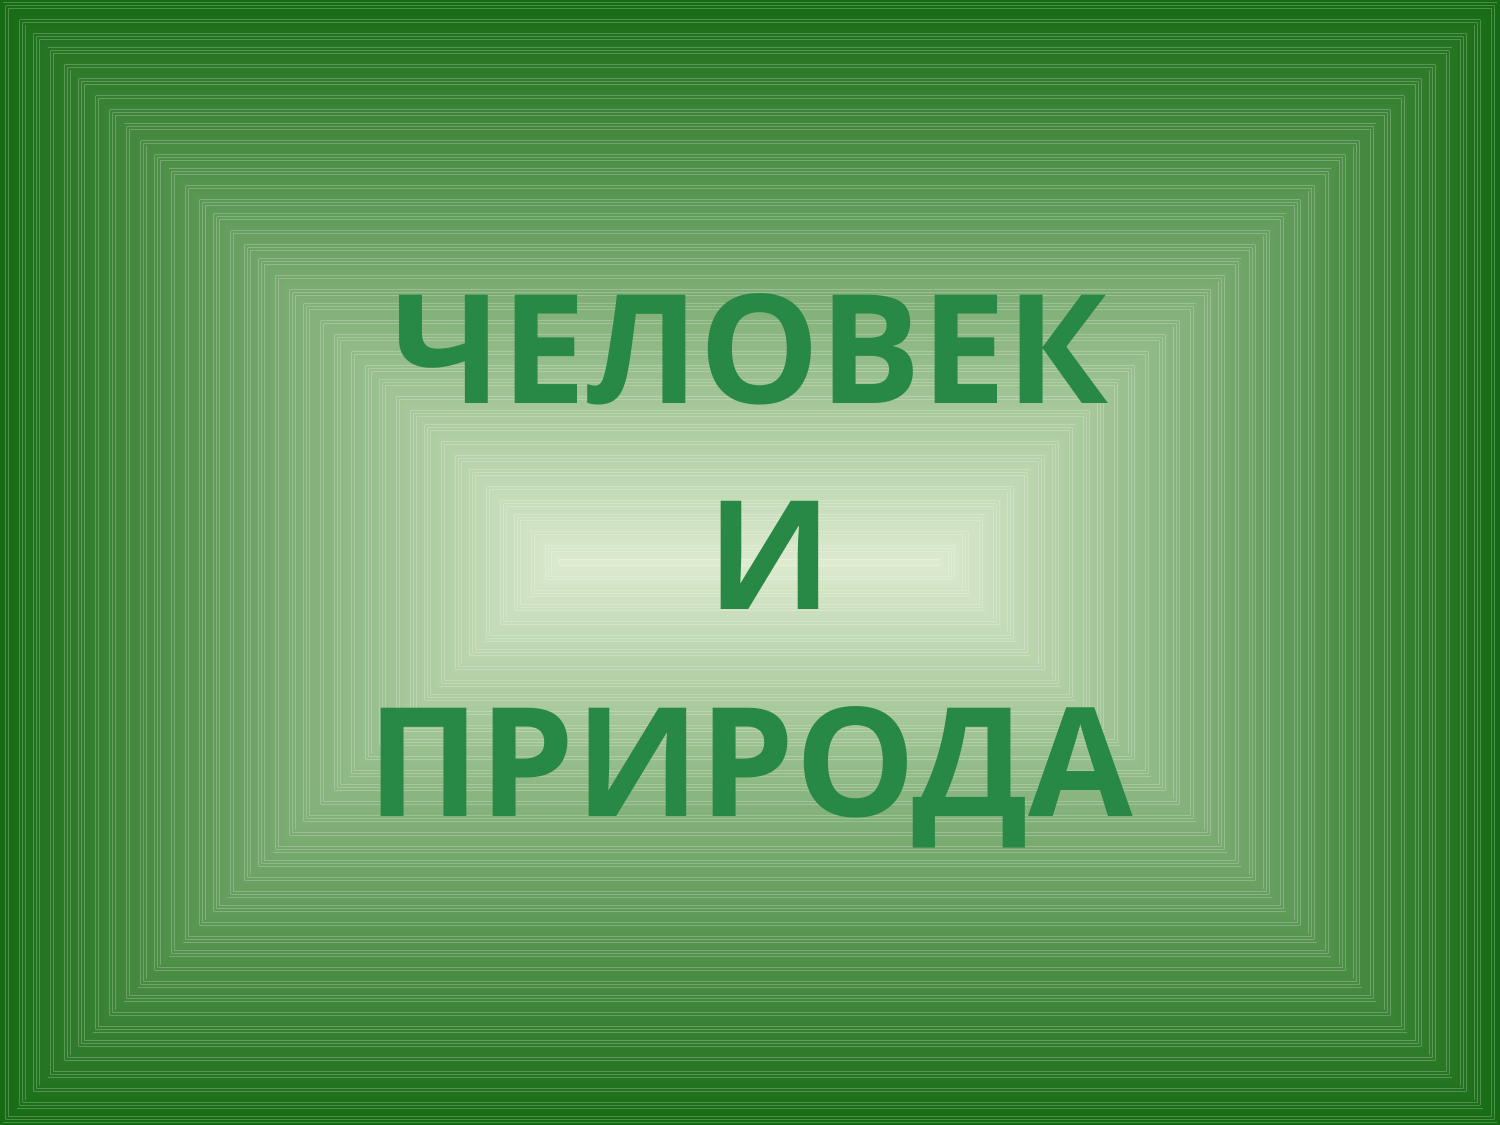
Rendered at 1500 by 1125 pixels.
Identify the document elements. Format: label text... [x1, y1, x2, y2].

title ЧЕЛОВЕК И ПРИРОДА [75, 45, 1425, 1079]
